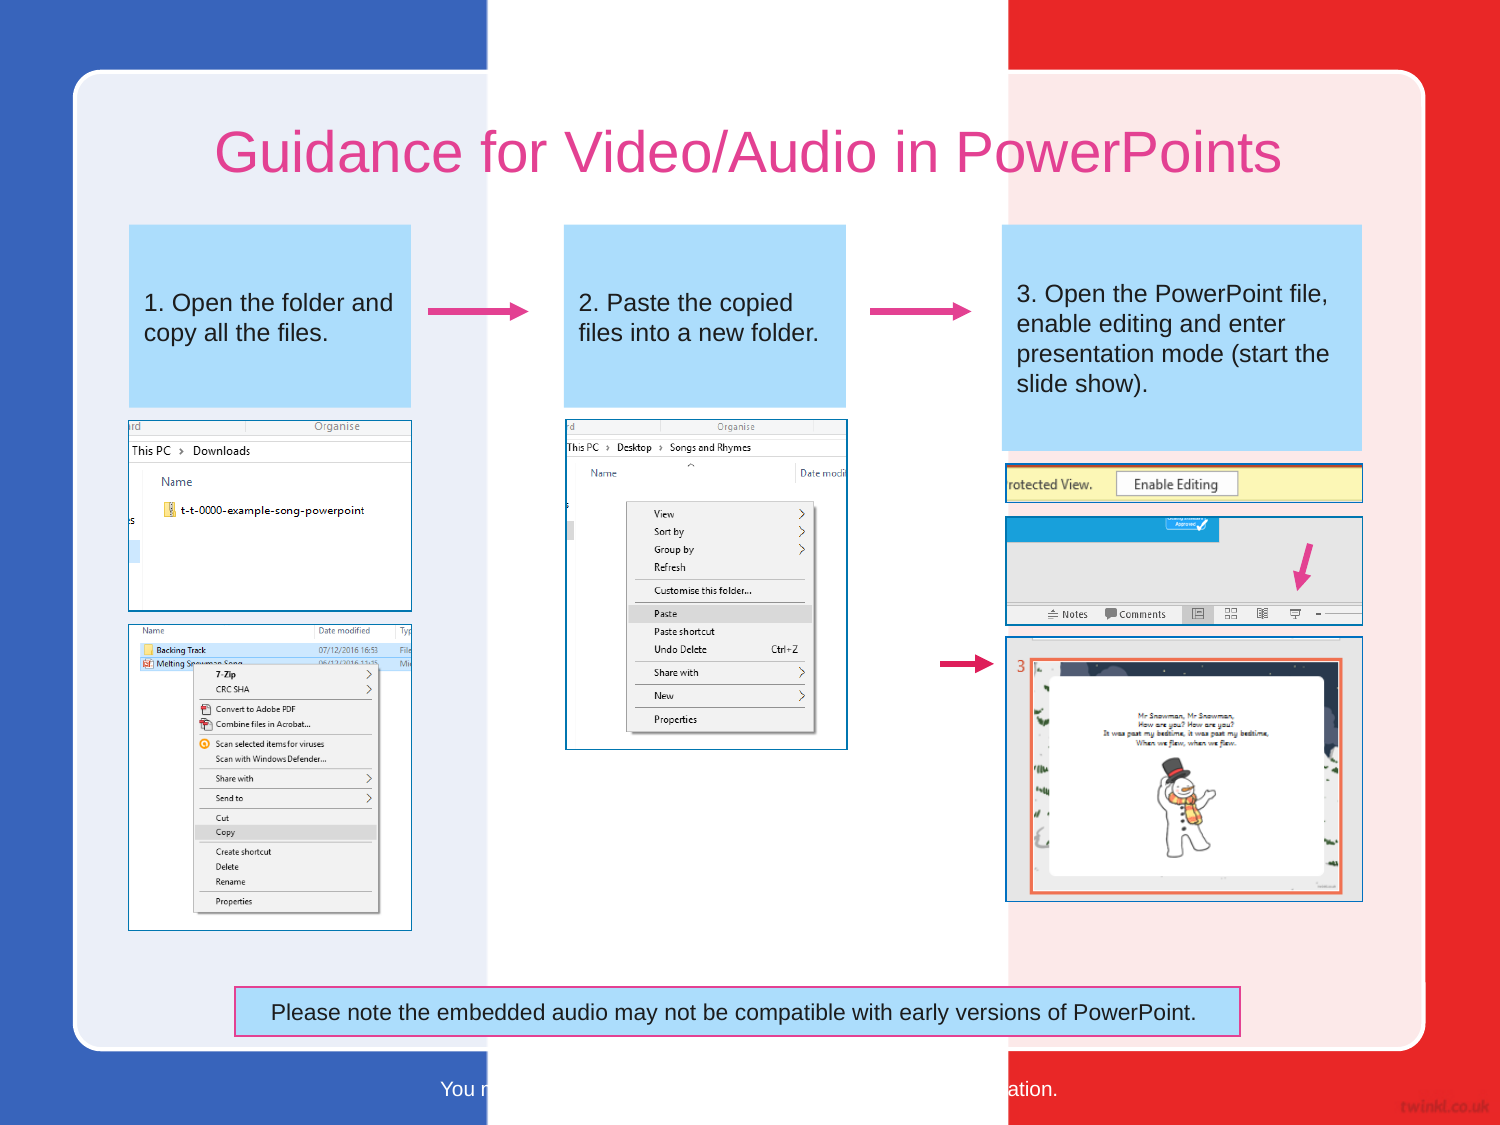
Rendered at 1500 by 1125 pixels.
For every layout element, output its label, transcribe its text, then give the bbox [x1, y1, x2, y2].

text_box 1. Open the folder and copy all the files. [128, 224, 412, 409]
title Guidance for Video/Audio in PowerPoints [75, 99, 1424, 207]
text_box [1006, 517, 1362, 625]
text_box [940, 637, 1362, 901]
picture [568, 421, 845, 748]
text_box 2. Paste the copied files into a new folder. [563, 224, 847, 409]
picture [0, 0, 1500, 1125]
text_box 3. Open the PowerPoint file, enable editing and enter presentation mode (start the slide show). [1001, 224, 1363, 452]
picture [130, 422, 410, 609]
picture [1006, 464, 1362, 502]
text_box You may wish to delete this slide before beginning the presentation. [74, 1030, 1424, 1125]
picture [130, 626, 410, 929]
text_box Please note the embedded audio may not be compatible with early versions of PowerPoint. [234, 986, 1241, 1037]
